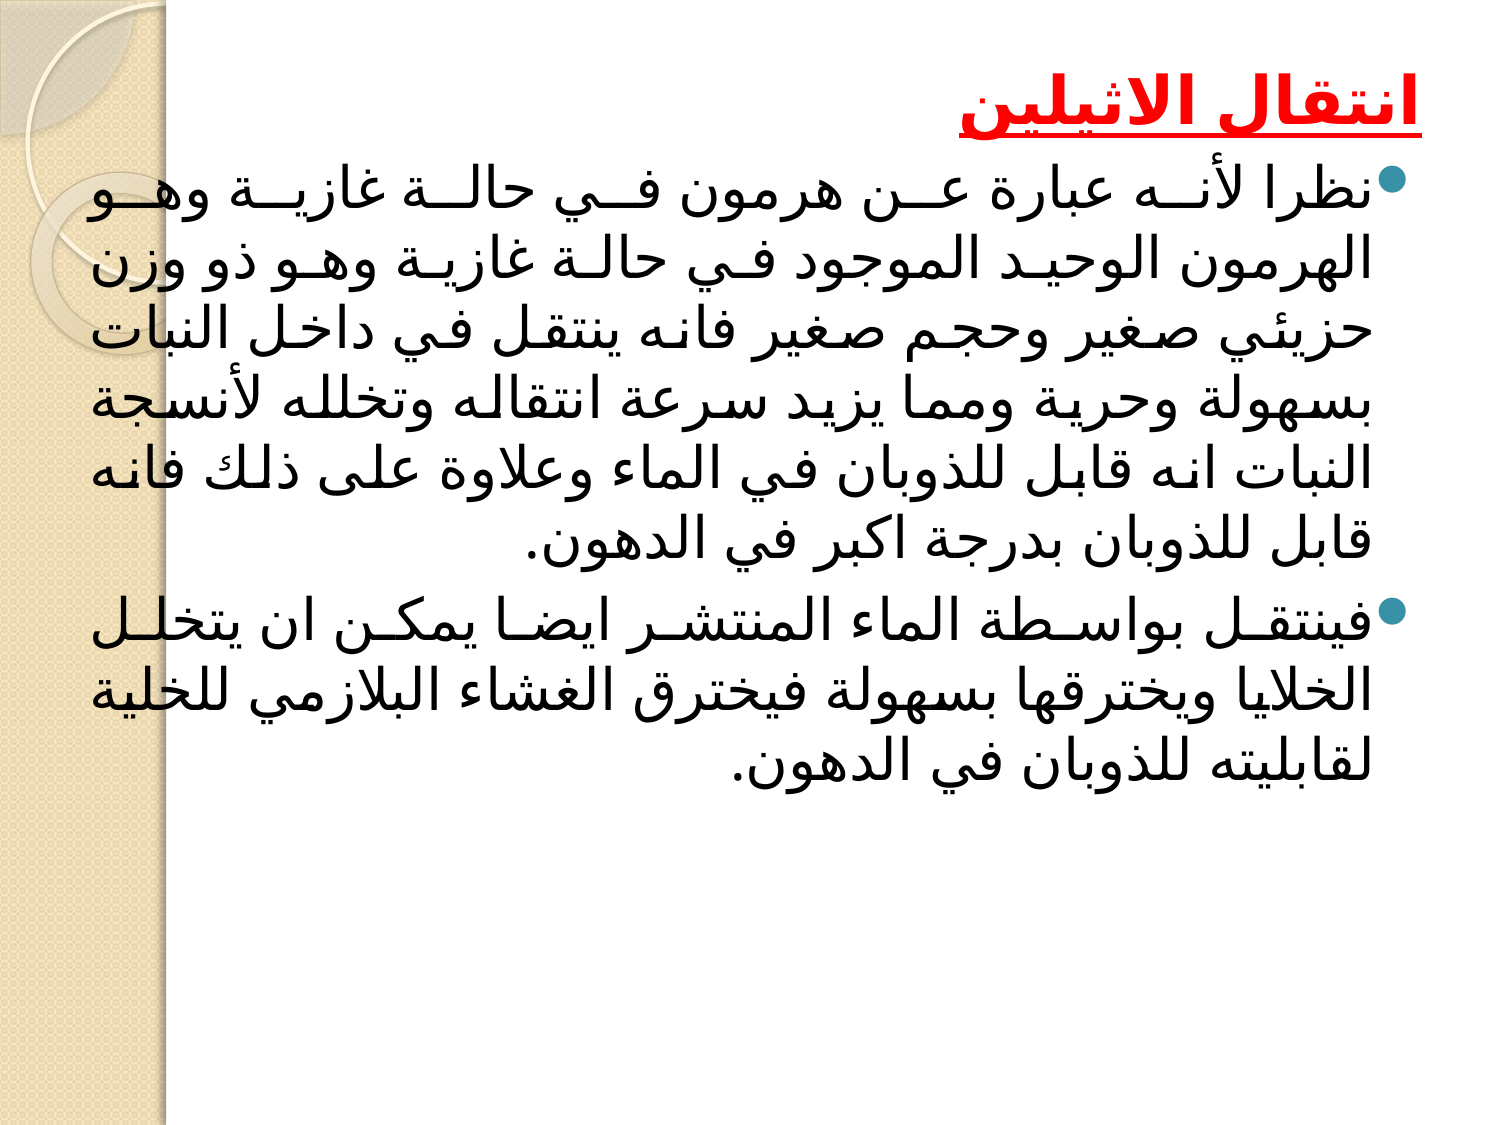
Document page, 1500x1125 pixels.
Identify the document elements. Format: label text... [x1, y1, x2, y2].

list انتقال الاثيلين نظرا لأنه عبارة عن هرمون في حالة غازية وهو الهرمون الوحيد الموجود في حالة غازية وهو ذو وزن حزيئي صغير وحجم صغير فانه ينتقل في داخل النبات بسهولة وحرية ومما يزيد سرعة انتقاله وتخلله لأنسجة النبات انه قابل للذوبان في الماء وعلاوة على ذلك فانه قابل للذوبان بدرجة اكبر في الدهون. فينتقل بواسطة الماء المنتشر ايضا يمكن ان يتخلل الخلايا ويخترقها بسهولة فيخترق الغشاء البلازمي للخلية لقابليته للذوبان في الدهون. [75, 50, 1450, 1005]
